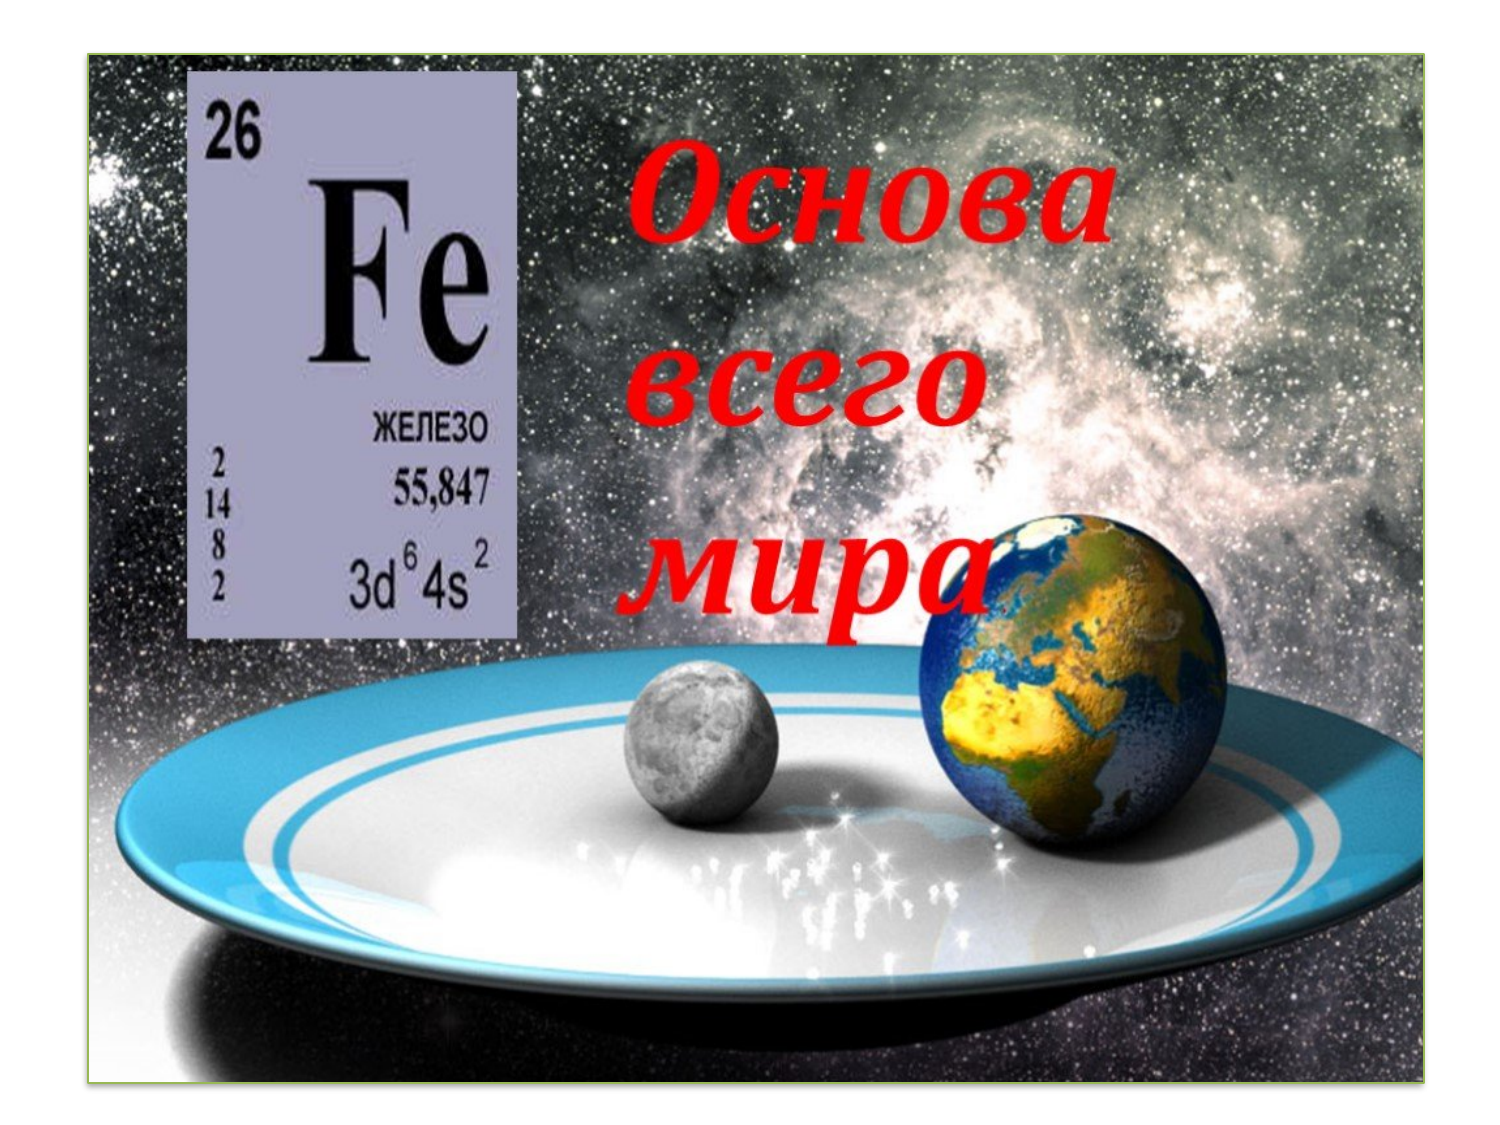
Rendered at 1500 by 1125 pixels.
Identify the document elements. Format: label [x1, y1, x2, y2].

picture [88, 54, 1424, 1083]
